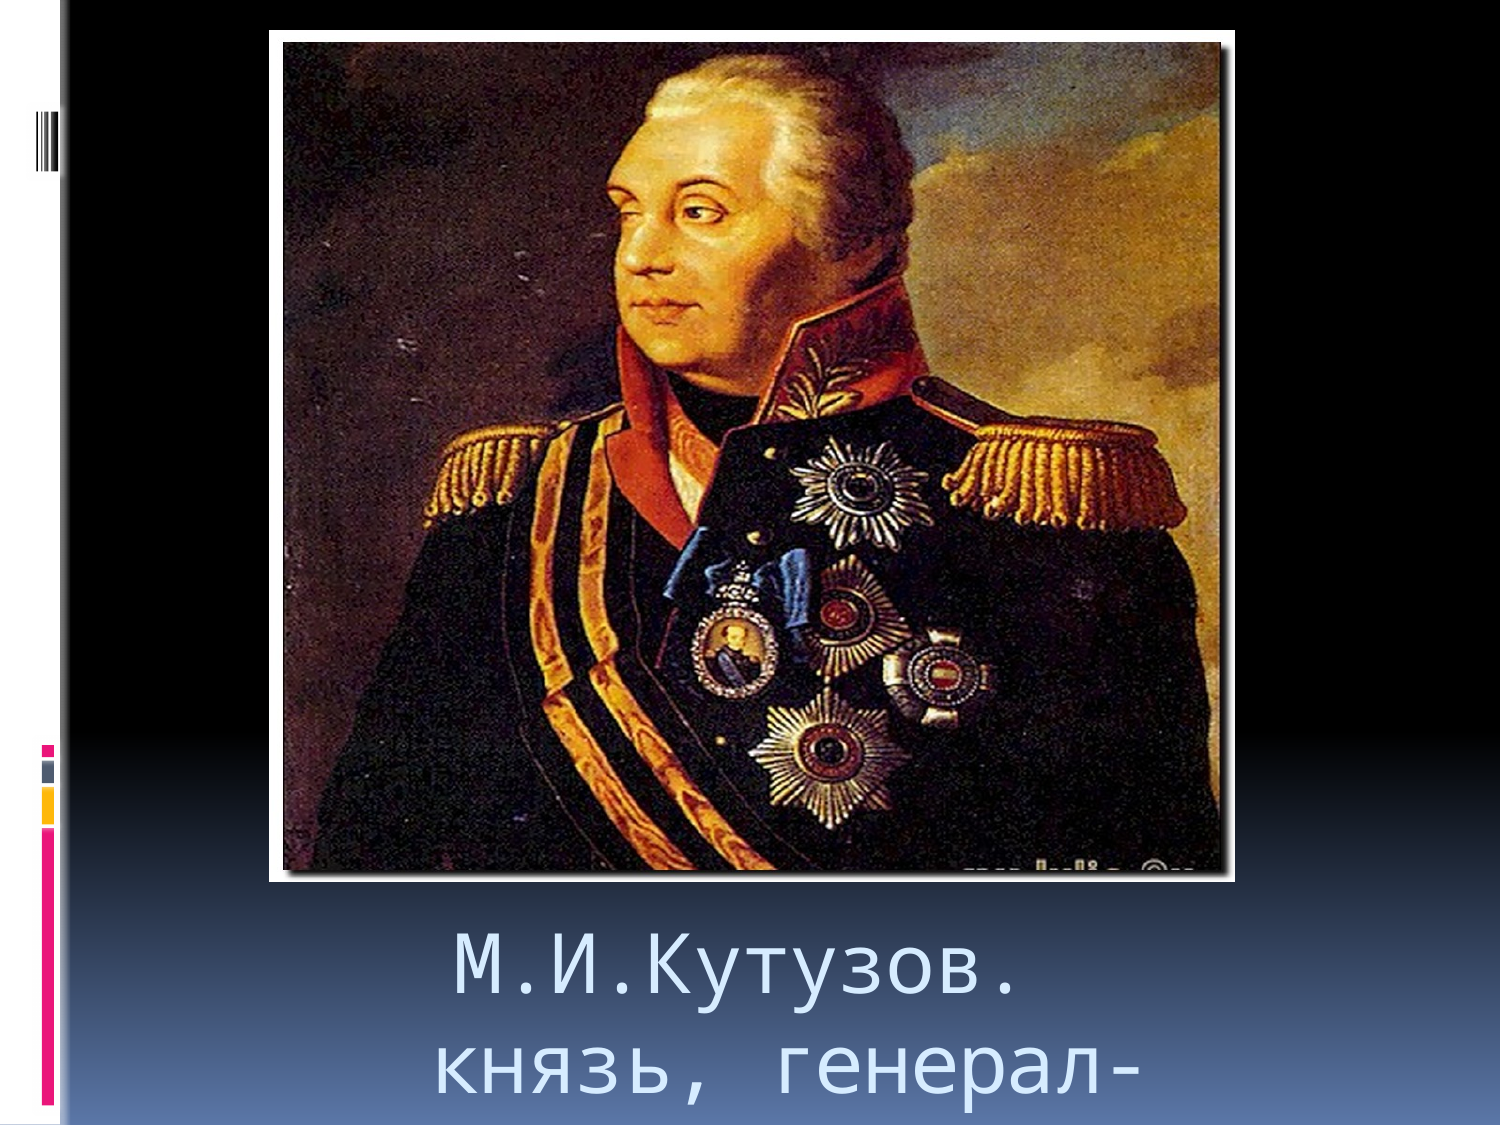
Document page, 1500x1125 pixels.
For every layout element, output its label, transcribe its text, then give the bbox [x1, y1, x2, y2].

title М.И.Кутузов. князь, генерал-фельдмаршал [128, 902, 1404, 1053]
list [269, 30, 1235, 882]
